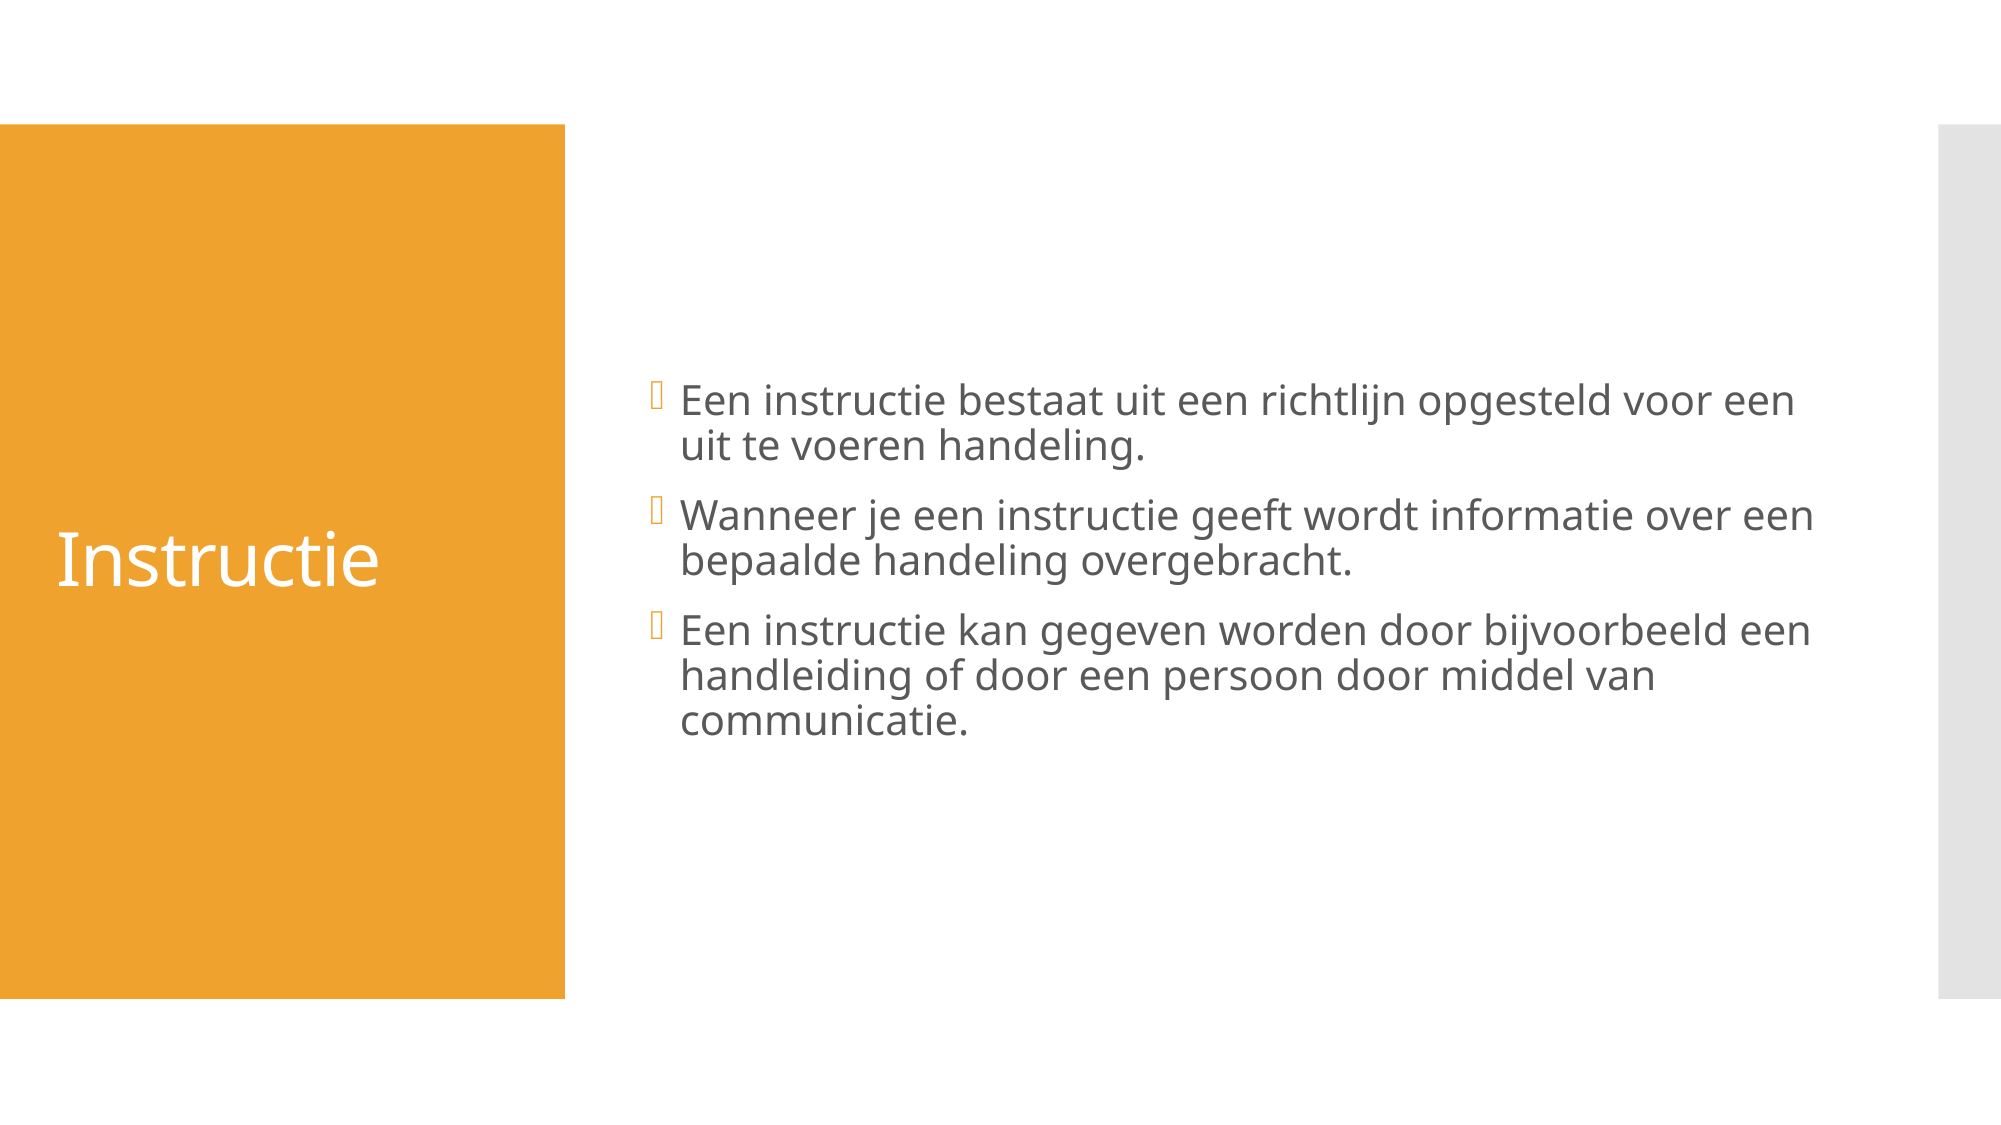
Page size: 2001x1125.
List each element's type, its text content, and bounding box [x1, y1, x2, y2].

list Een instructie bestaat uit een richtlijn opgesteld voor een uit te voeren handeling. Wanneer je een instructie geeft wordt informatie over een bepaalde handeling overgebracht. Een instructie kan gegeven worden door bijvoorbeeld een handleiding of door een persoon door middel van communicatie. [634, 141, 1835, 982]
title Instructie [41, 184, 525, 940]
